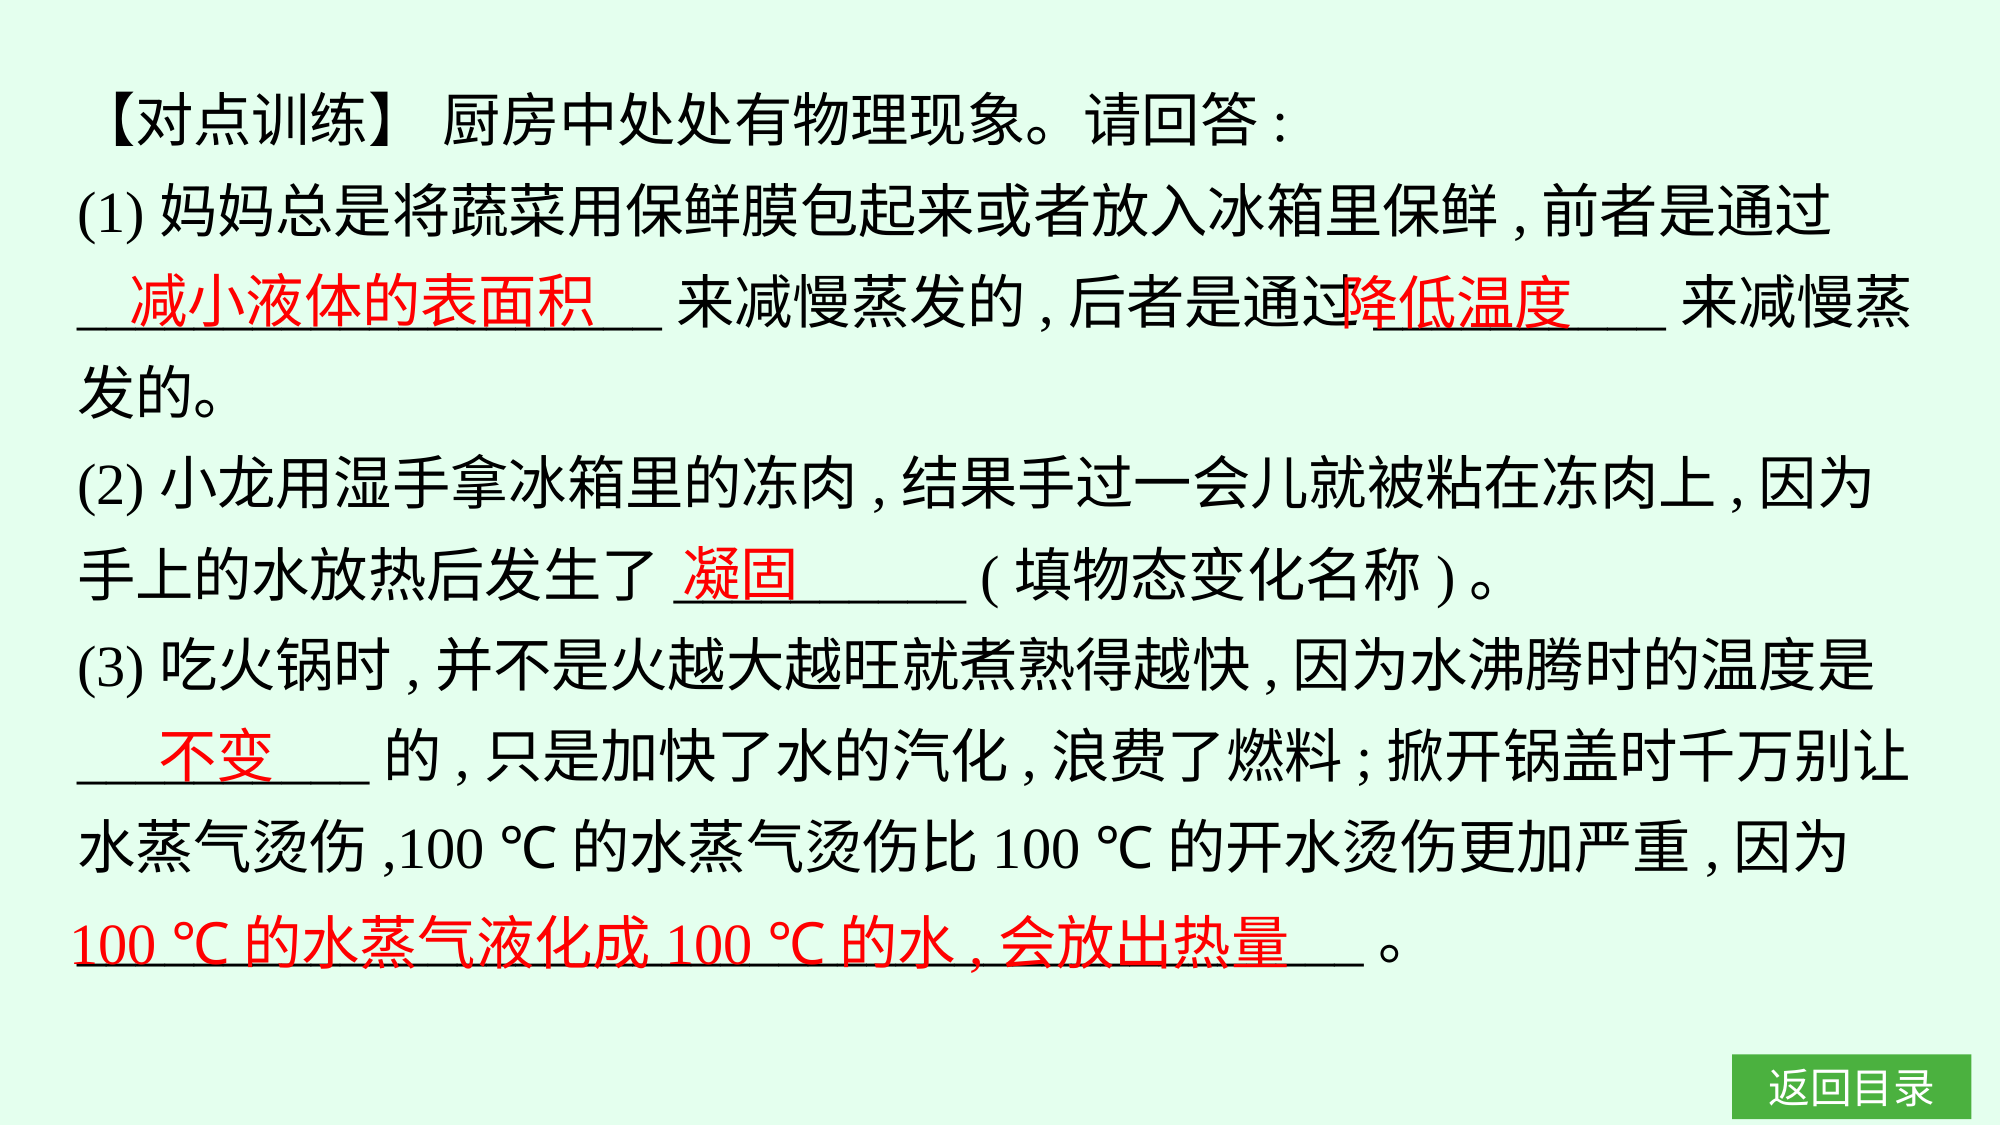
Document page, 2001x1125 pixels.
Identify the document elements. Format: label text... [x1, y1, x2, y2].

text_box 100 ℃的水蒸气液化成100 ℃的水,会放出热量 [54, 878, 1318, 984]
text_box 【对点训练】 厨房中处处有物理现象。请回答: (1)妈妈总是将蔬菜用保鲜膜包起来或者放入冰箱里保鲜,前者是通过____________________来减慢蒸发的,后者是通过__________来减慢蒸发的。 (2)小龙用湿手拿冰箱里的冻肉,结果手过一会儿就被粘在冻肉上,因为手上的水放热后发生了__________ (填物态变化名称)。 (3)吃火锅时,并不是火越大越旺就煮熟得越快,因为水沸腾时的温度是__________的,只是加快了水的汽化,浪费了燃料;掀开锅盖时千万别让水蒸气烫伤,100 ℃的水蒸气烫伤比100 ℃的开水烫伤更加严重,因为____________________________________________。 [62, 54, 1938, 979]
text_box 降低温度 [1325, 238, 1601, 344]
text_box 不变 [143, 691, 303, 797]
text_box 凝固 [667, 508, 827, 615]
text_box 减小液体的表面积 [114, 235, 624, 342]
